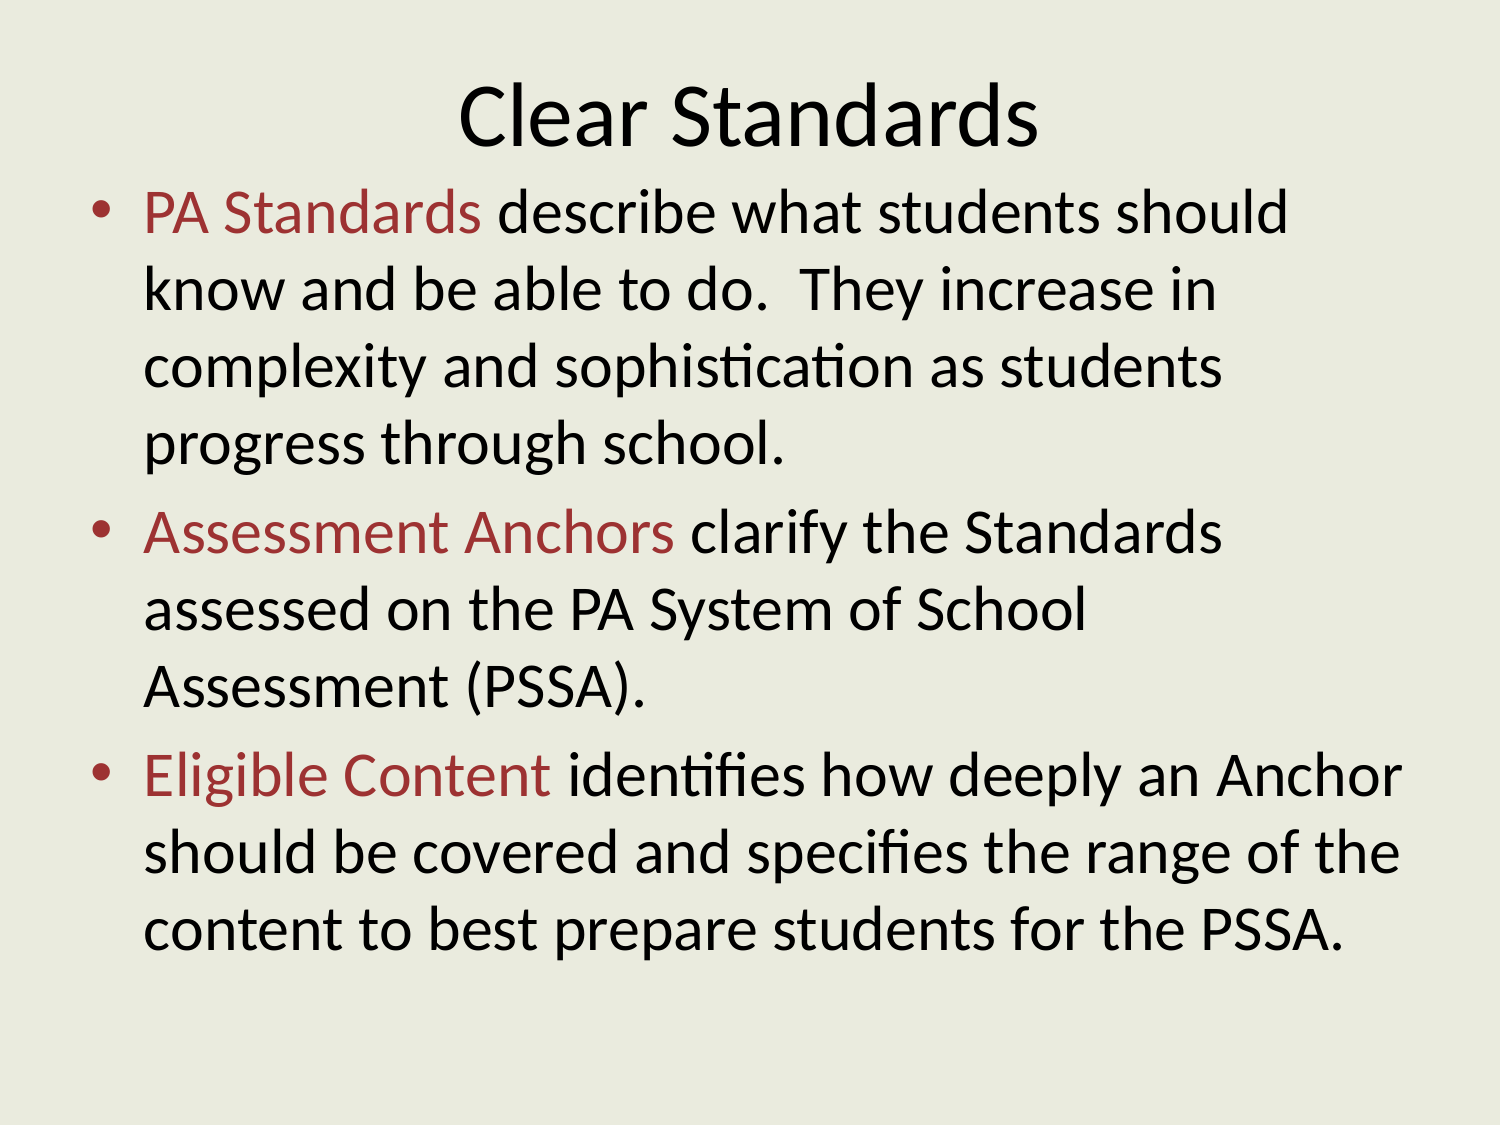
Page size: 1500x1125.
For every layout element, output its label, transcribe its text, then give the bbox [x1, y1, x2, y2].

list PA Standards describe what students should know and be able to do. They increase in complexity and sophistication as students progress through school. Assessment Anchors clarify the Standards assessed on the PA System of School Assessment (PSSA). Eligible Content identifies how deeply an Anchor should be covered and specifies the range of the content to best prepare students for the PSSA. [75, 162, 1425, 1005]
title Clear Standards [75, 45, 1425, 162]
